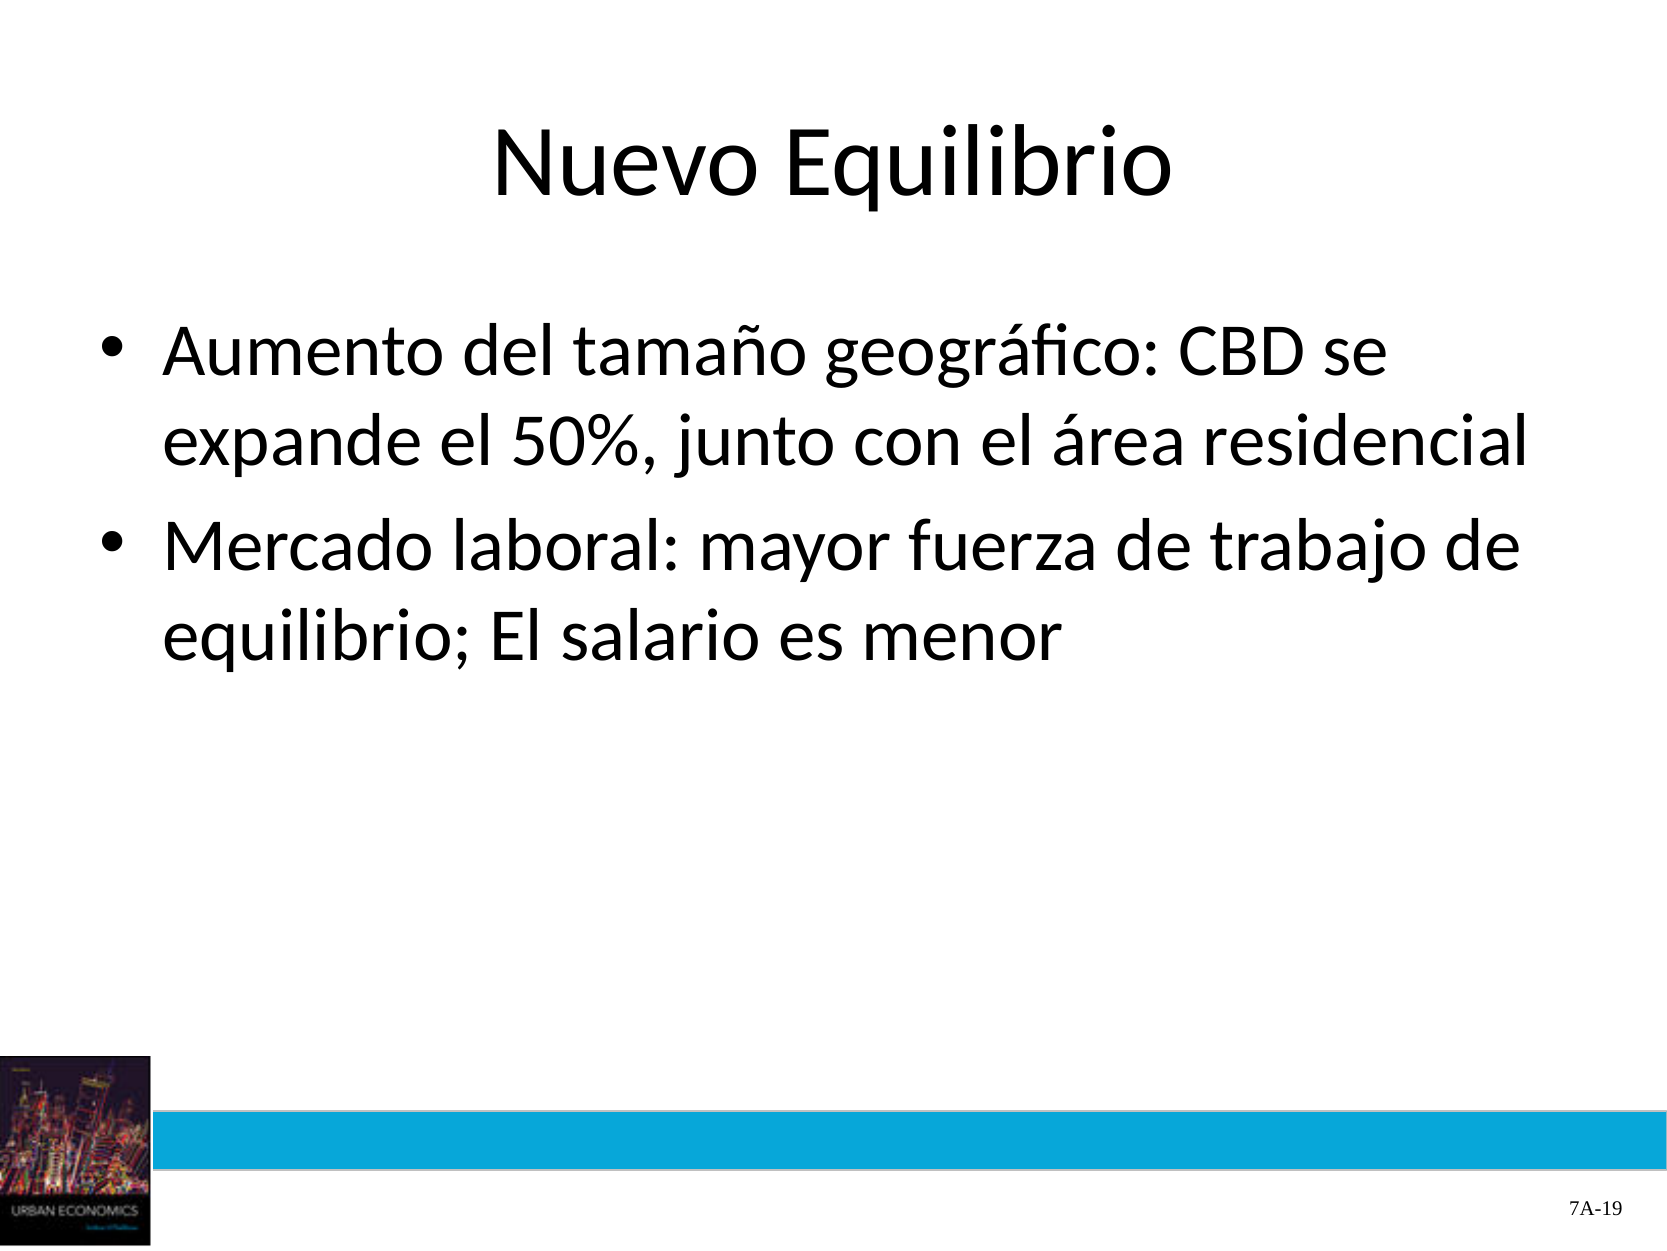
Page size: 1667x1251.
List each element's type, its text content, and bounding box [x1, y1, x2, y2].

text_box 7A-19 [1536, 1187, 1656, 1239]
picture [0, 1056, 153, 1250]
title Nuevo Equilibrio [83, 49, 1584, 259]
list Aumento del tamaño geográfico: CBD se expande el 50%, junto con el área residencial Mercado laboral: mayor fuerza de trabajo de equilibrio; El salario es menor [83, 291, 1584, 1117]
